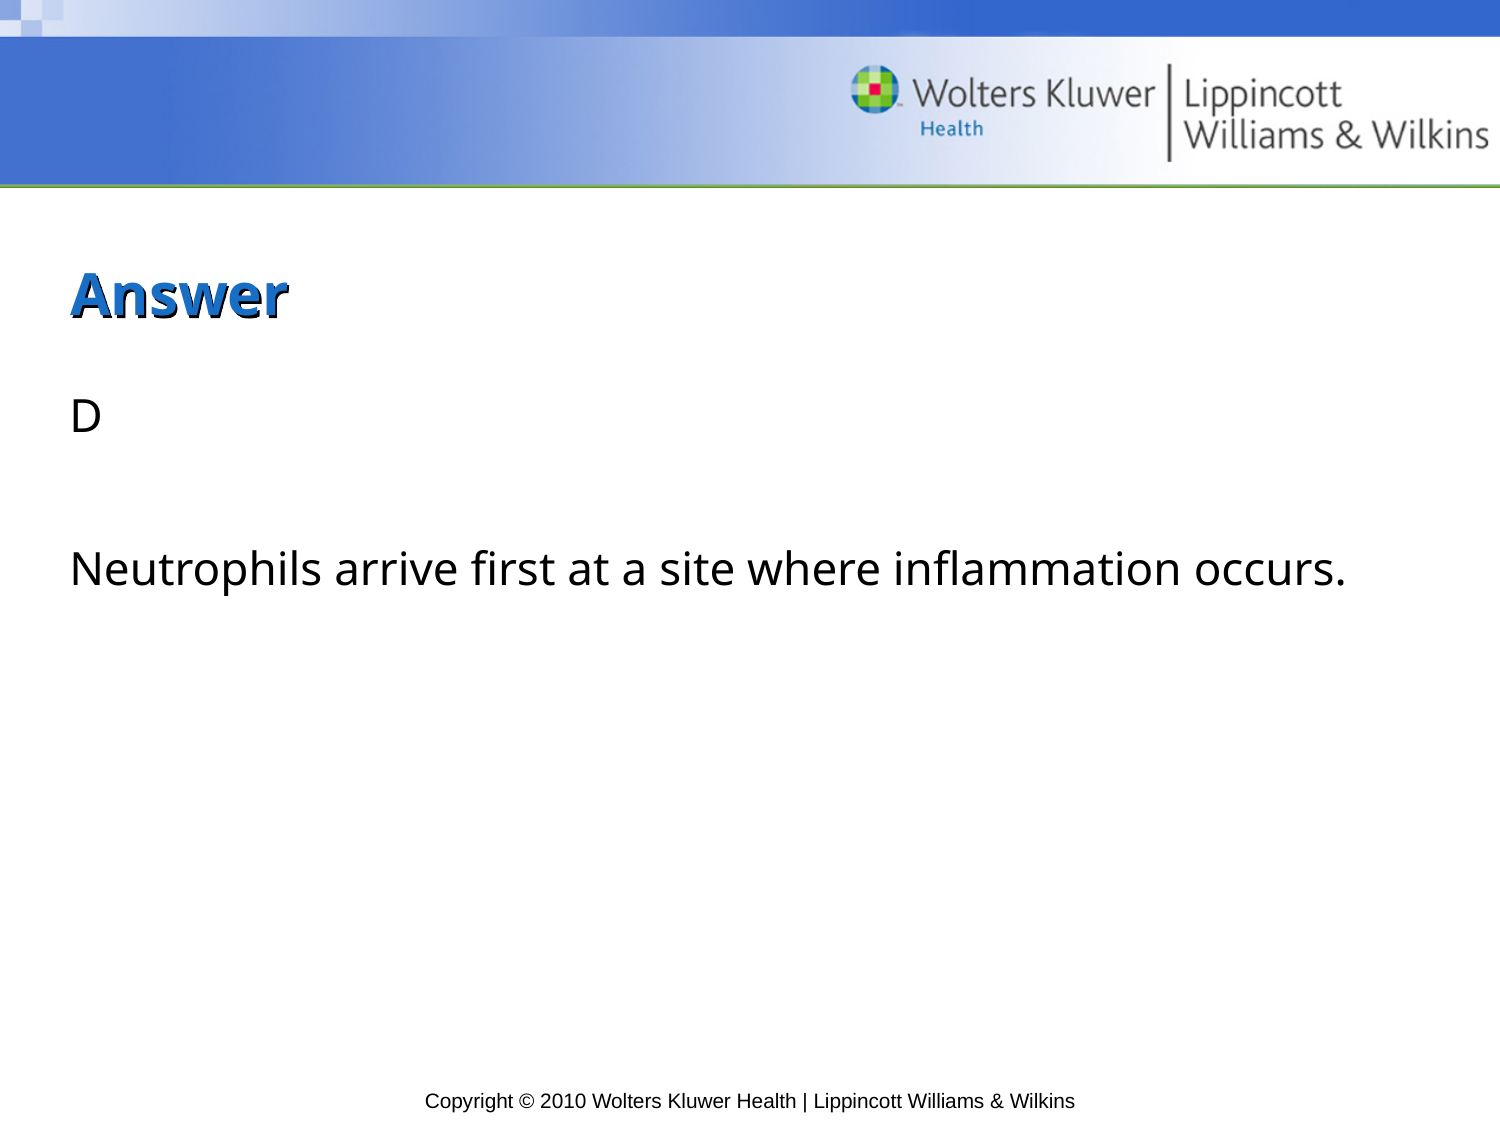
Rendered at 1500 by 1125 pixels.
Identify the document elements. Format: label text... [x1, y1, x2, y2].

list D Neutrophils arrive first at a site where inflammation occurs. [53, 384, 1468, 1088]
picture [0, 0, 1500, 188]
title Answer [70, 264, 1470, 329]
